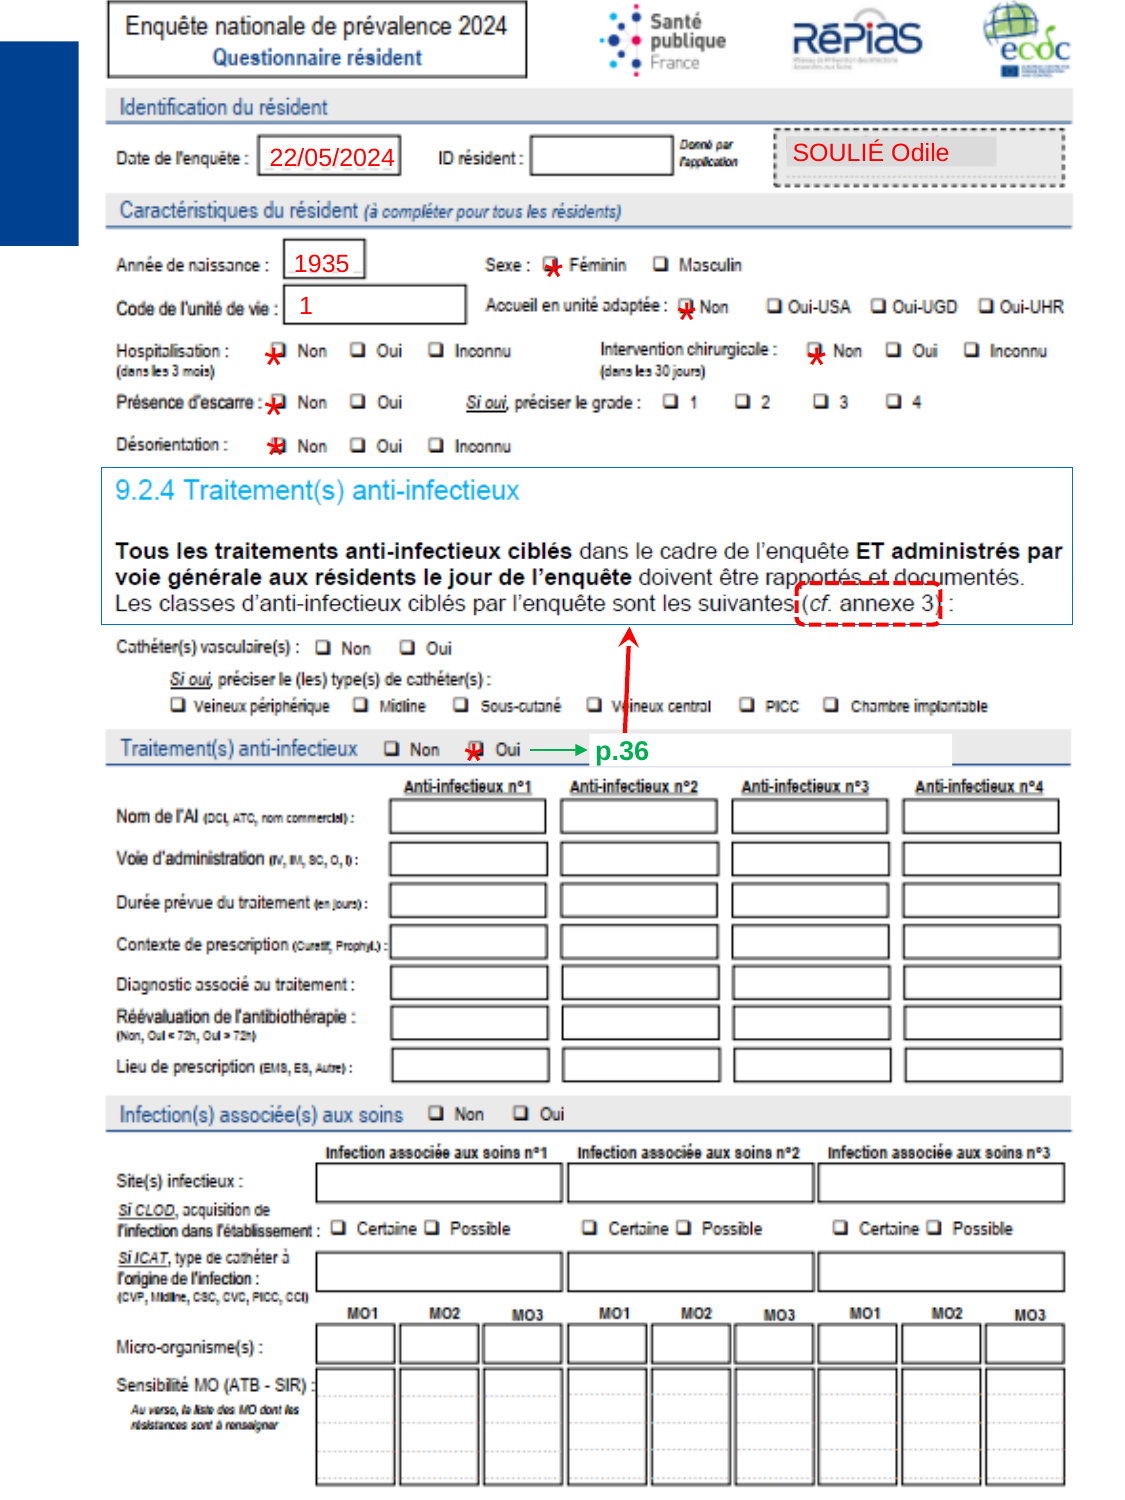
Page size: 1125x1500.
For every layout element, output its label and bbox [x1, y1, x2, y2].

picture [78, 0, 1103, 1495]
text_box [624, 626, 630, 734]
